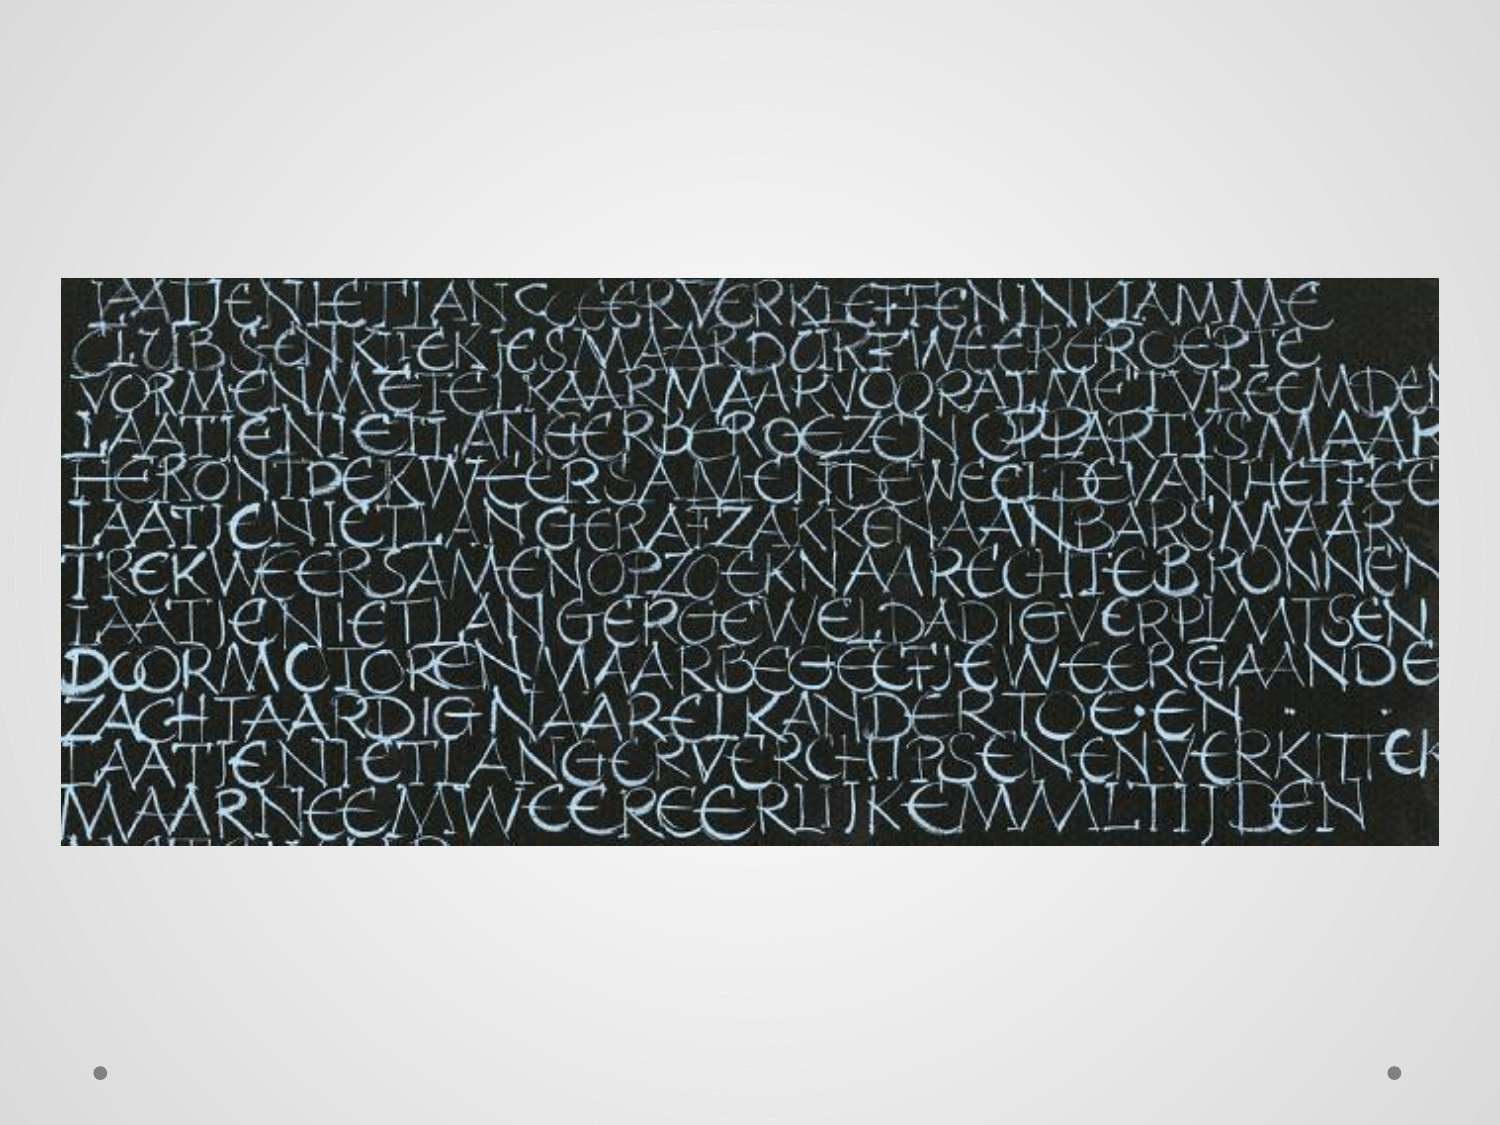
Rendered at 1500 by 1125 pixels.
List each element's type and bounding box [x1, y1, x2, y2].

picture [61, 278, 1439, 847]
